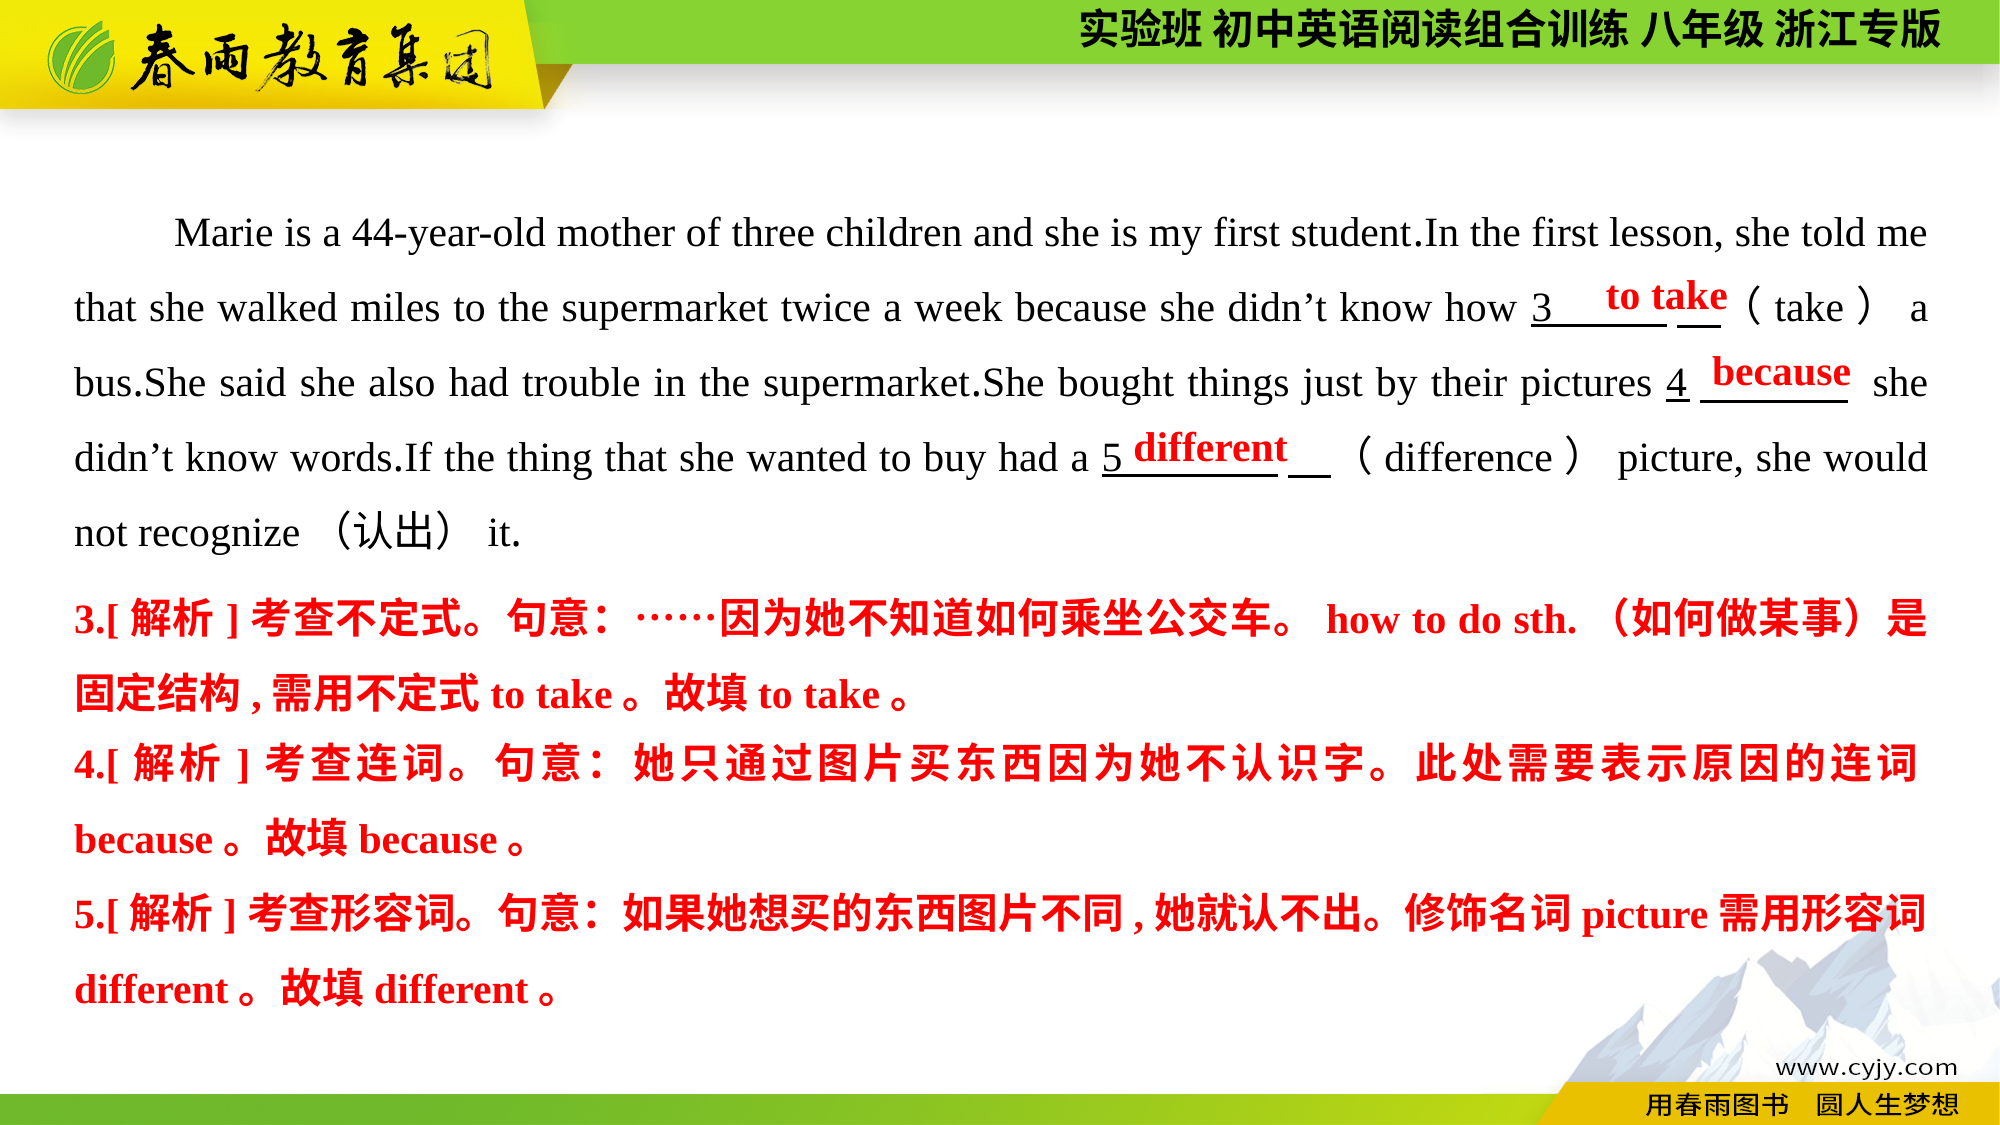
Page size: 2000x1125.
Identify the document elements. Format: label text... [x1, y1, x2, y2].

picture [0, 0, 2000, 1125]
list Marie is a 44-year-old mother of three children and she is my first student.In the first lesson, she told me that she walked miles to the supermarket twice a week because she didn’t know how 3 （take）a bus.She said she also had trouble in the supermarket.She bought things just by their pictures 4 she didn’t know words.If the thing that she wanted to buy had a 5 （difference）picture, she would not recognize（认出）it. [59, 172, 1944, 558]
text_box 4.[解析]考查连词。句意：她只通过图片买东西因为她不认识字。此处需要表示原因的连词because。故填because。 [59, 704, 1944, 854]
text_box different [1118, 411, 1303, 477]
text_box because [1697, 336, 1867, 402]
text_box 5.[解析]考查形容词。句意：如果她想买的东西图片不同,她就认不出。修饰名词picture需用形容词different。故填different。 [59, 854, 1944, 1020]
text_box to take [1590, 260, 1743, 326]
text_box 3.[解析]考查不定式。句意：……因为她不知道如何乘坐公交车。how to do sth.（如何做某事）是固定结构,需用不定式to take。故填to take。 [59, 558, 1944, 704]
